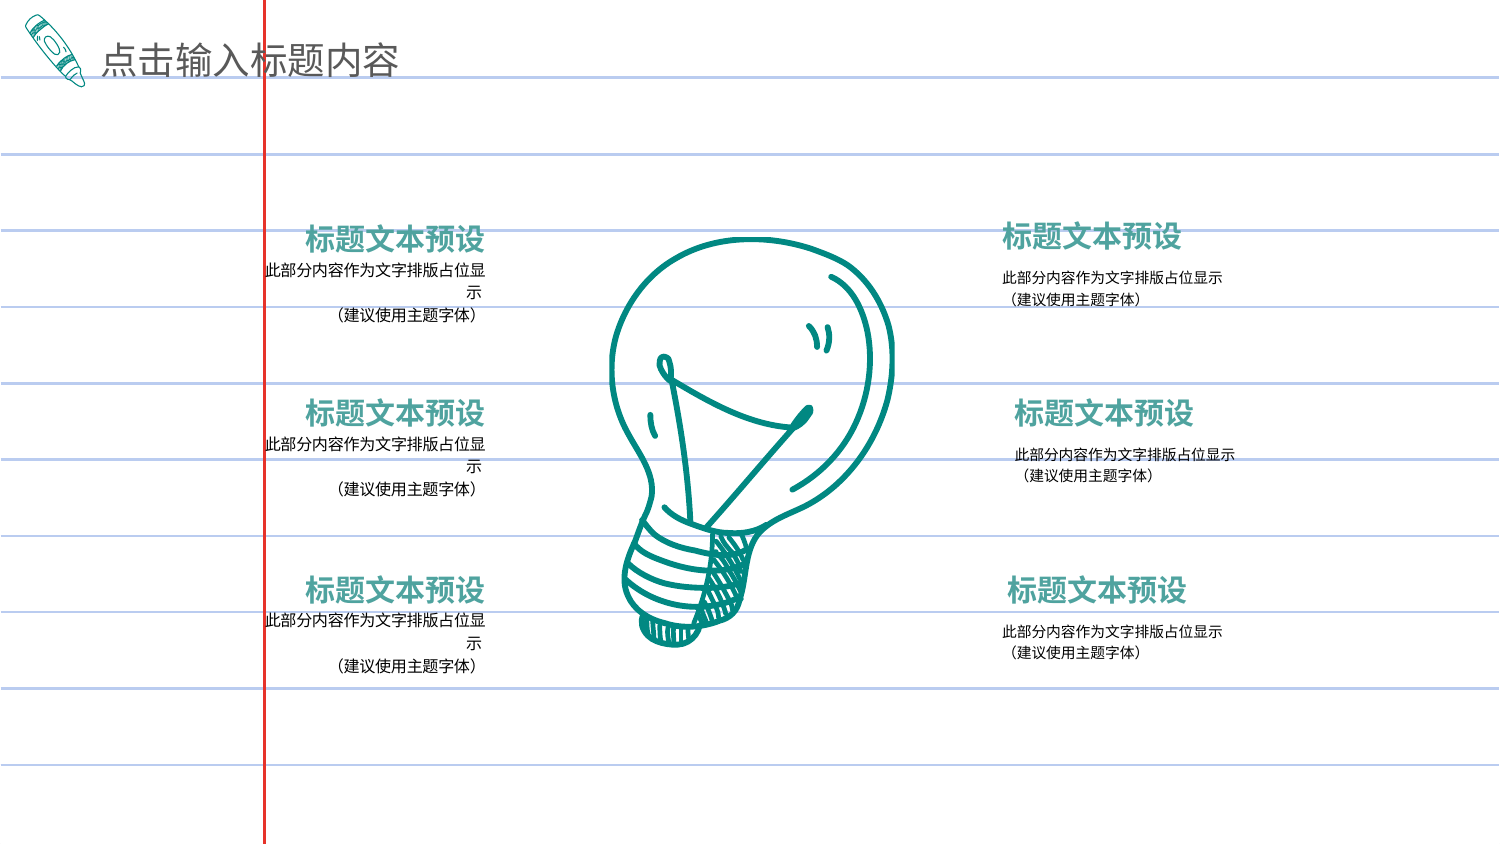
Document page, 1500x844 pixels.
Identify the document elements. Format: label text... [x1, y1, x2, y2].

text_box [954, 570, 1239, 676]
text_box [966, 394, 1246, 499]
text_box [253, 220, 533, 326]
picture [609, 236, 895, 648]
picture [33, 10, 76, 95]
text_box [253, 570, 533, 676]
text_box 点击输入标题内容 [100, 28, 450, 91]
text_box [954, 217, 1234, 323]
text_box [253, 394, 533, 499]
